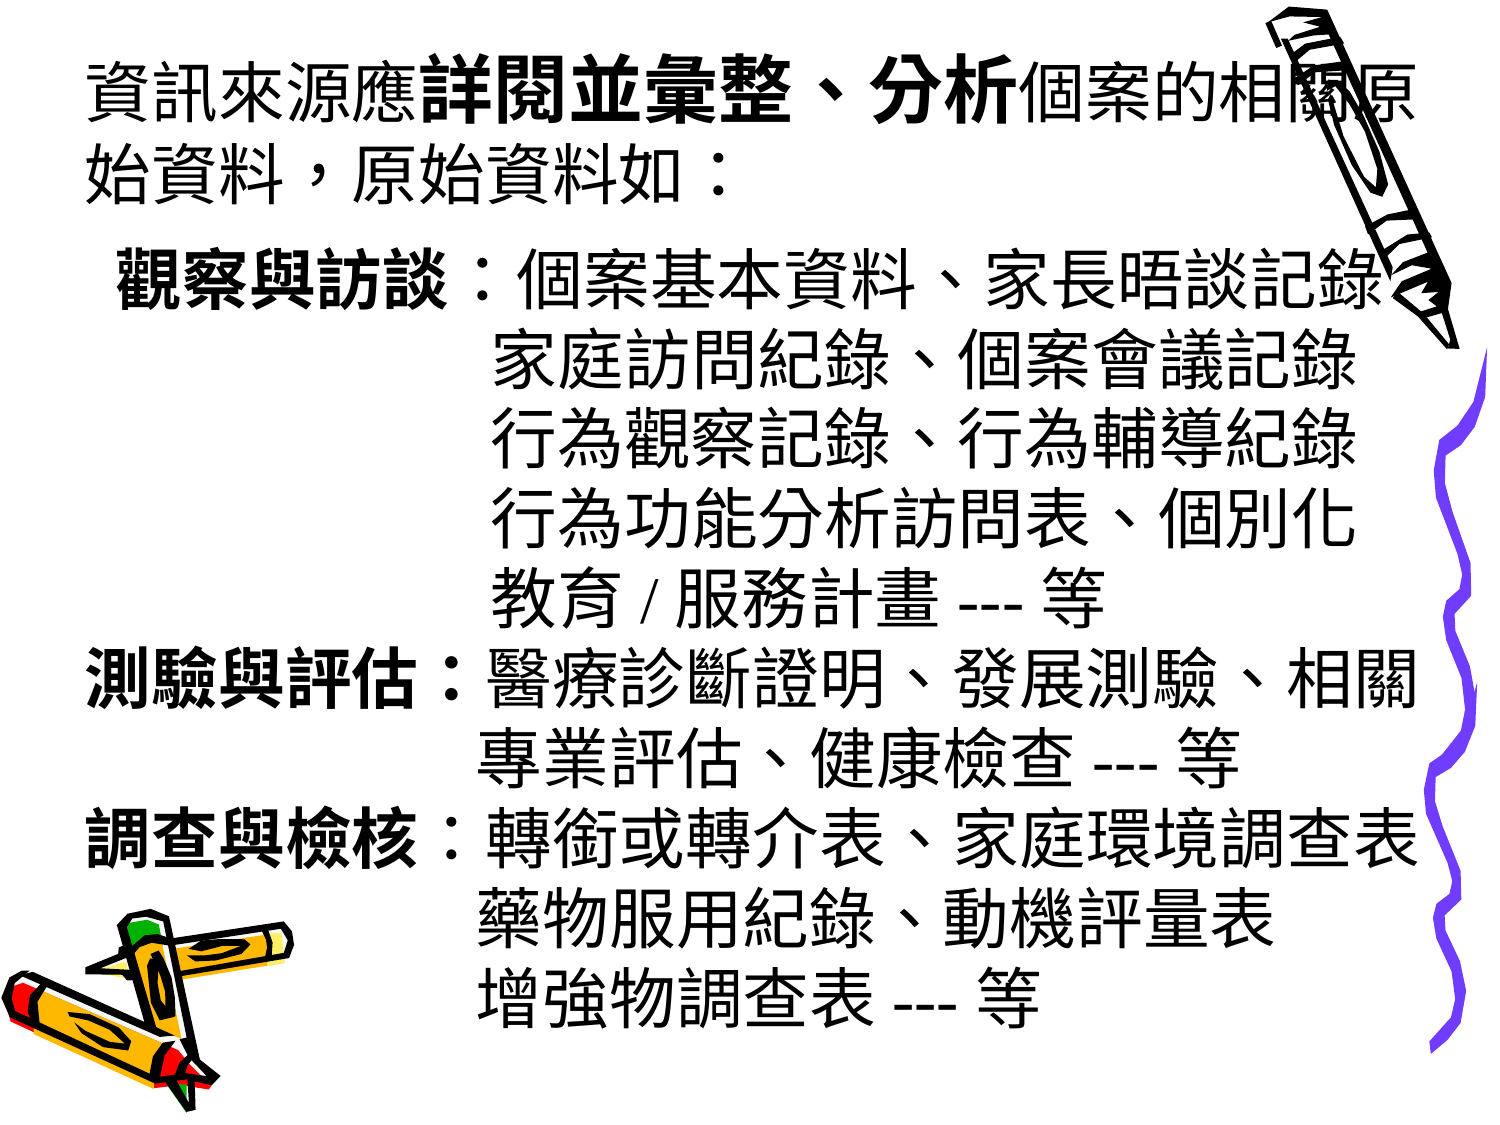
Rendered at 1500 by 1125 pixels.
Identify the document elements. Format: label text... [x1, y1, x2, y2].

text_box 資訊來源應詳閱並彙整、分析個案的相關原始資料，原始資料如： 觀察與訪談：個案基本資料、家長晤談記錄 家庭訪問紀錄、個案會議記錄 行為觀察記錄、行為輔導紀錄 行為功能分析訪問表、個別化 教育/服務計畫---等 測驗與評估：醫療診斷證明、發展測驗、相關 專業評估、健康檢查---等 調查與檢核：轉銜或轉介表、家庭環境調查表 藥物服用紀錄、動機評量表 增強物調查表---等 [70, 35, 1500, 1125]
